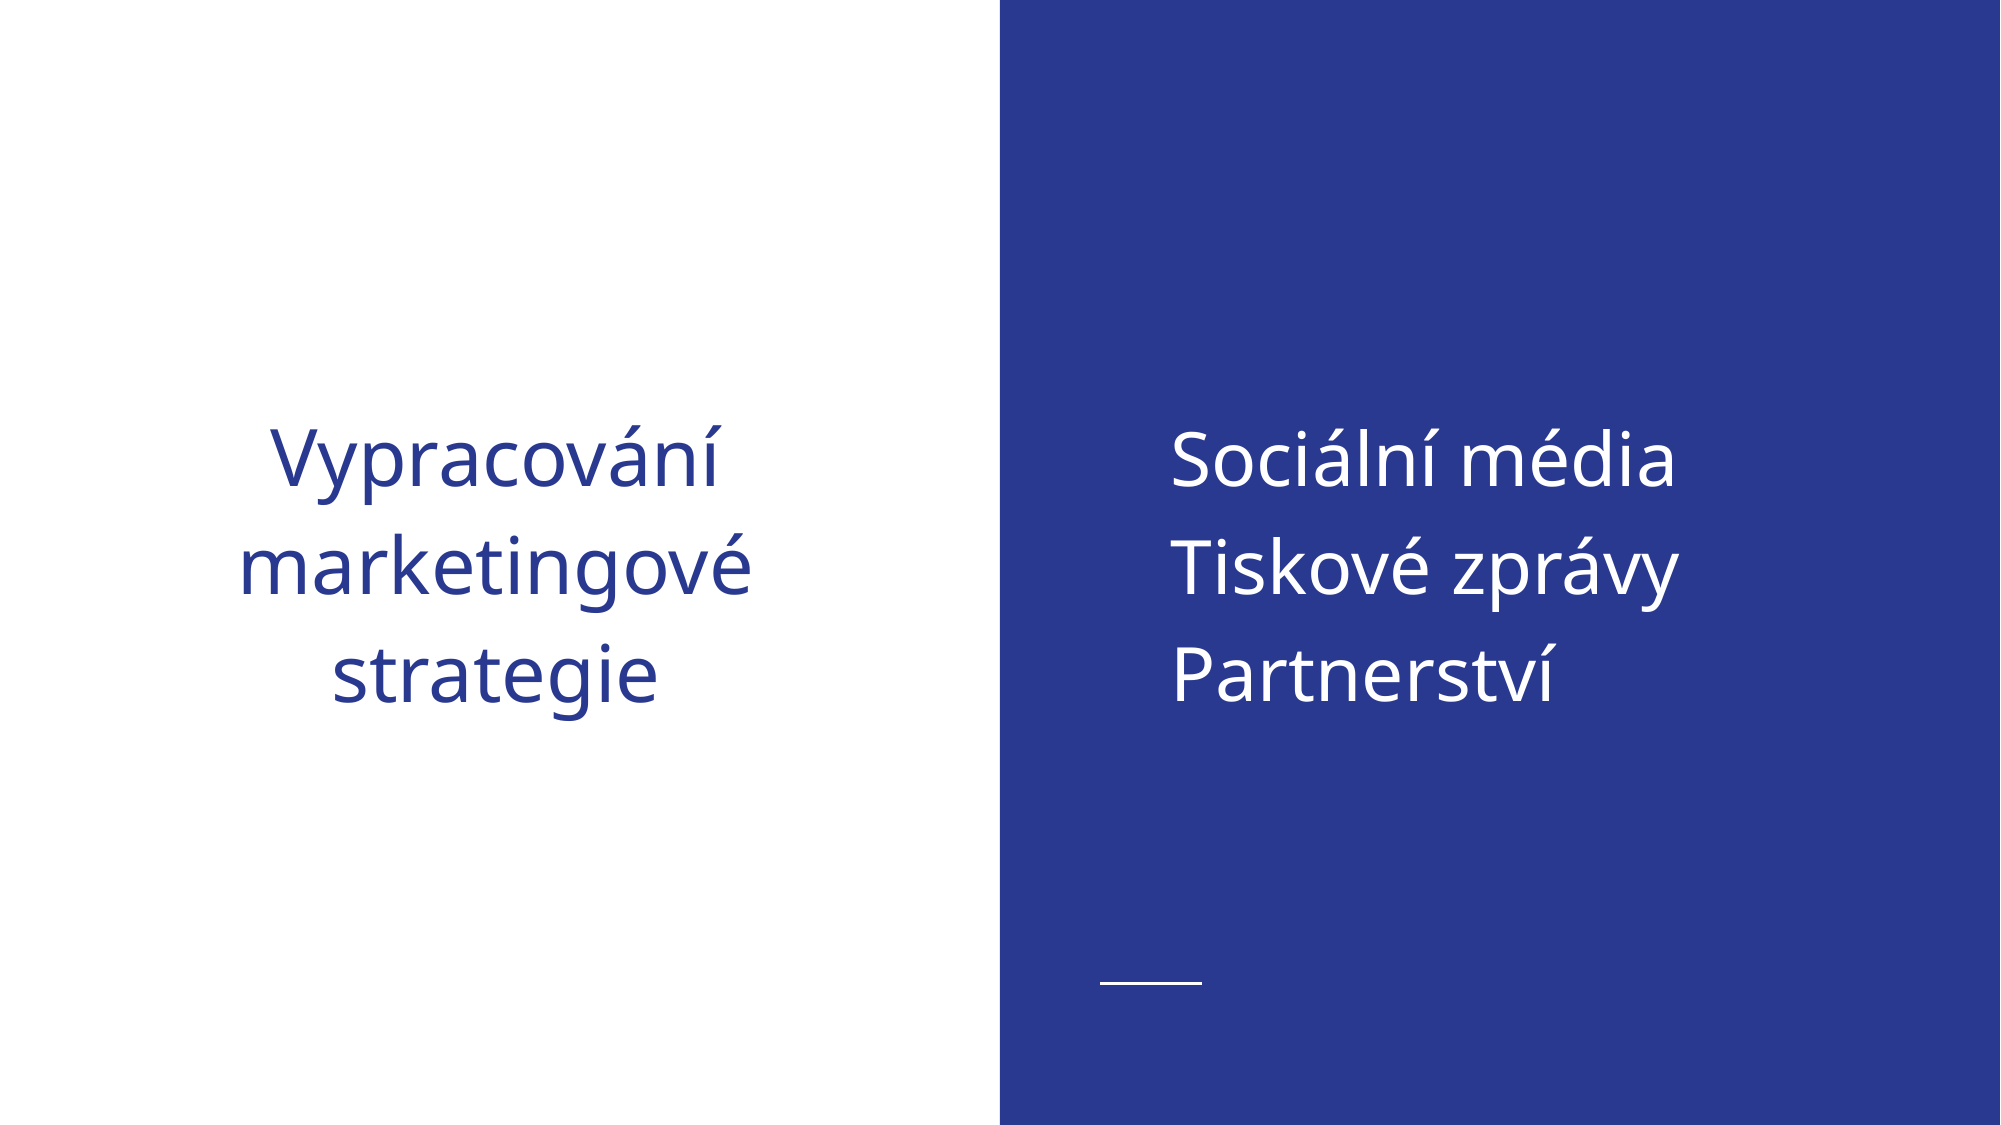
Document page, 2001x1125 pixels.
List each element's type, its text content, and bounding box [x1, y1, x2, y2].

list Sociální média Tiskové zprávy Partnerství [1080, 158, 1920, 967]
title Vypracování marketingové strategie [53, 391, 939, 734]
